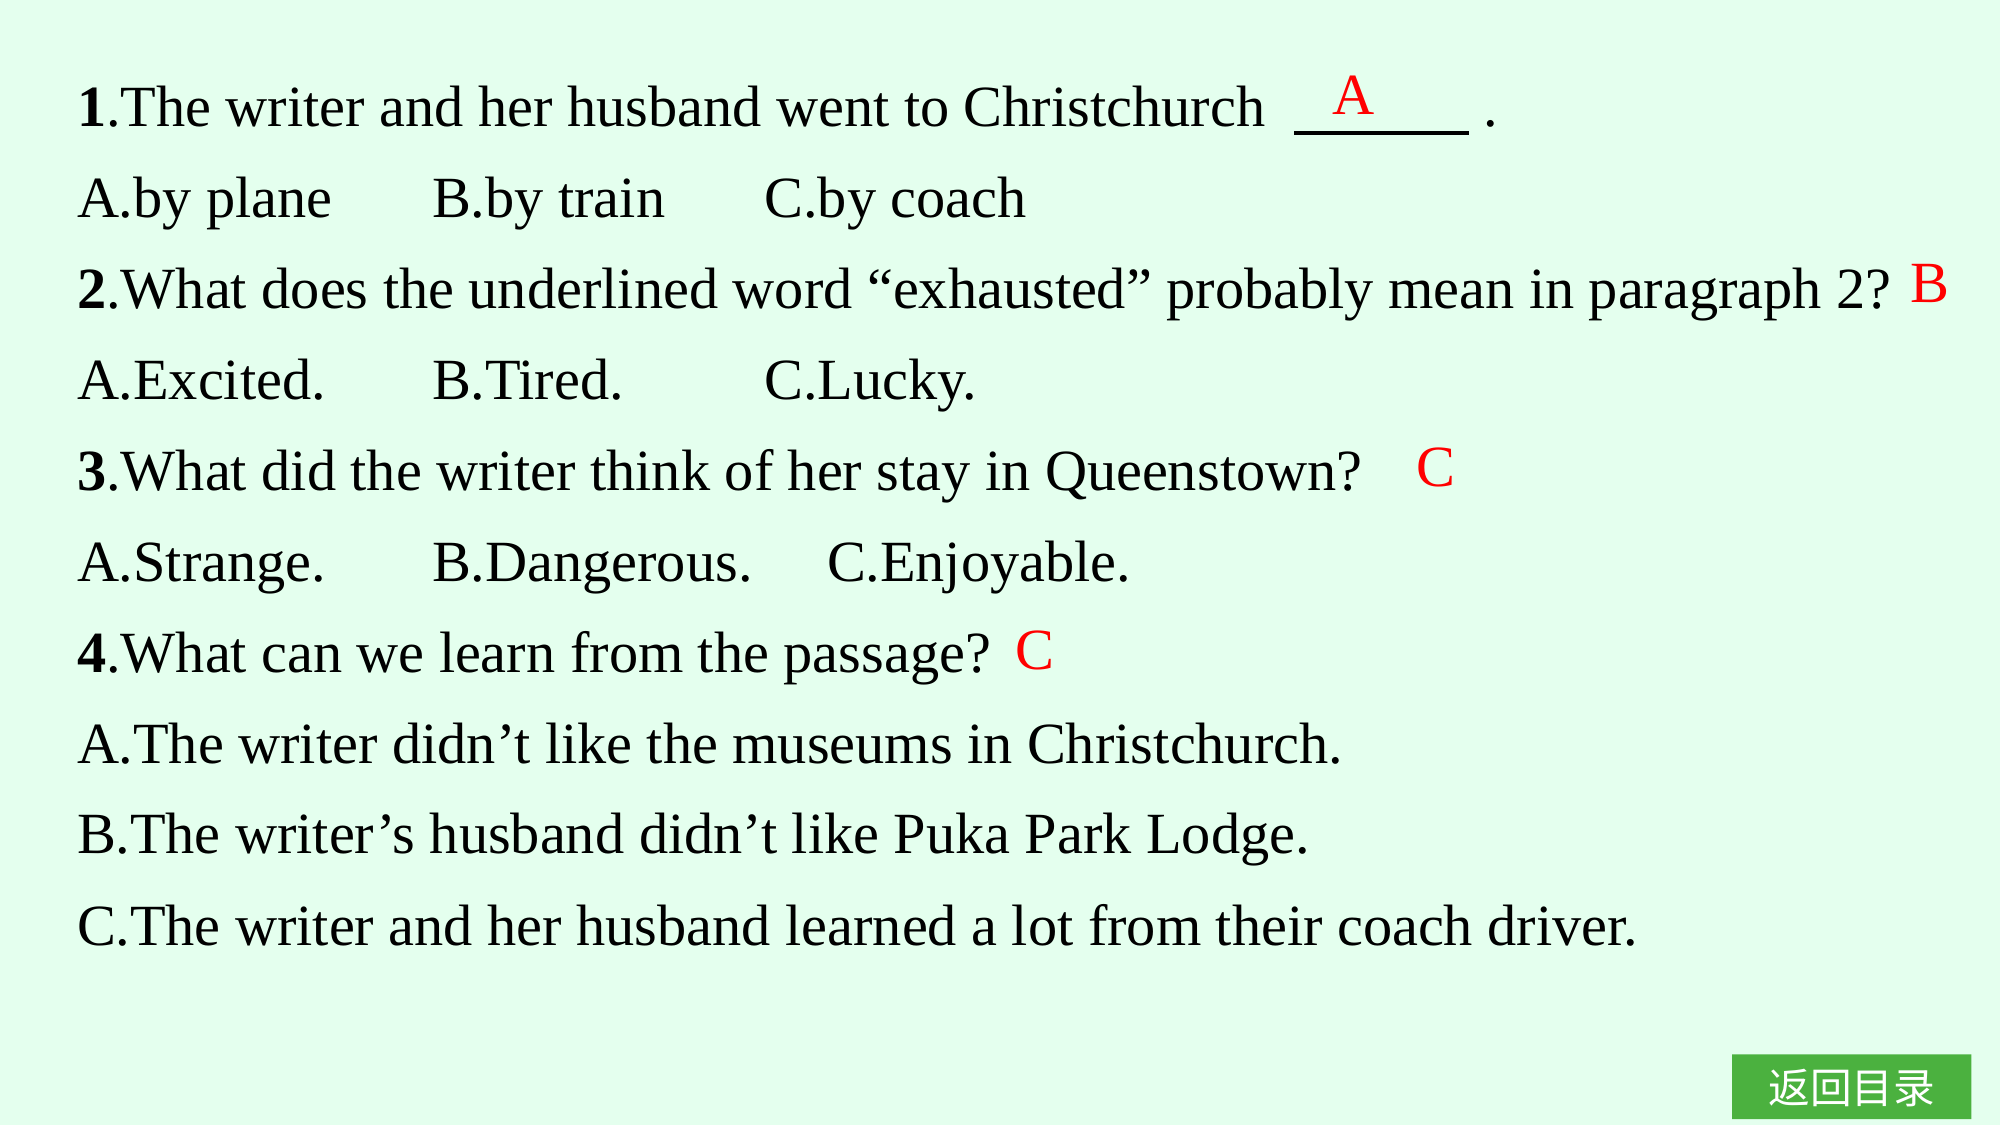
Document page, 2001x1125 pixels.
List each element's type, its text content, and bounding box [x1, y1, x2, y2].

text_box 1.The writer and her husband went to Christchurch . A.by plane B.by train C.by coach 2.What does the underlined word “exhausted” probably mean in paragraph 2? A.Excited. B.Tired. C.Lucky. 3.What did the writer think of her stay in Queenstown? A.Strange. B.Dangerous. C.Enjoyable. 4.What can we learn from the passage? A.The writer didn’t like the museums in Christchurch. B.The writer’s husband didn’t like Puka Park Lodge. C.The writer and her husband learned a lot from their coach driver. [62, 39, 1938, 964]
text_box C [1000, 604, 1069, 689]
text_box C [1401, 420, 1470, 506]
text_box B [1895, 236, 1979, 322]
text_box A [1317, 49, 1401, 134]
